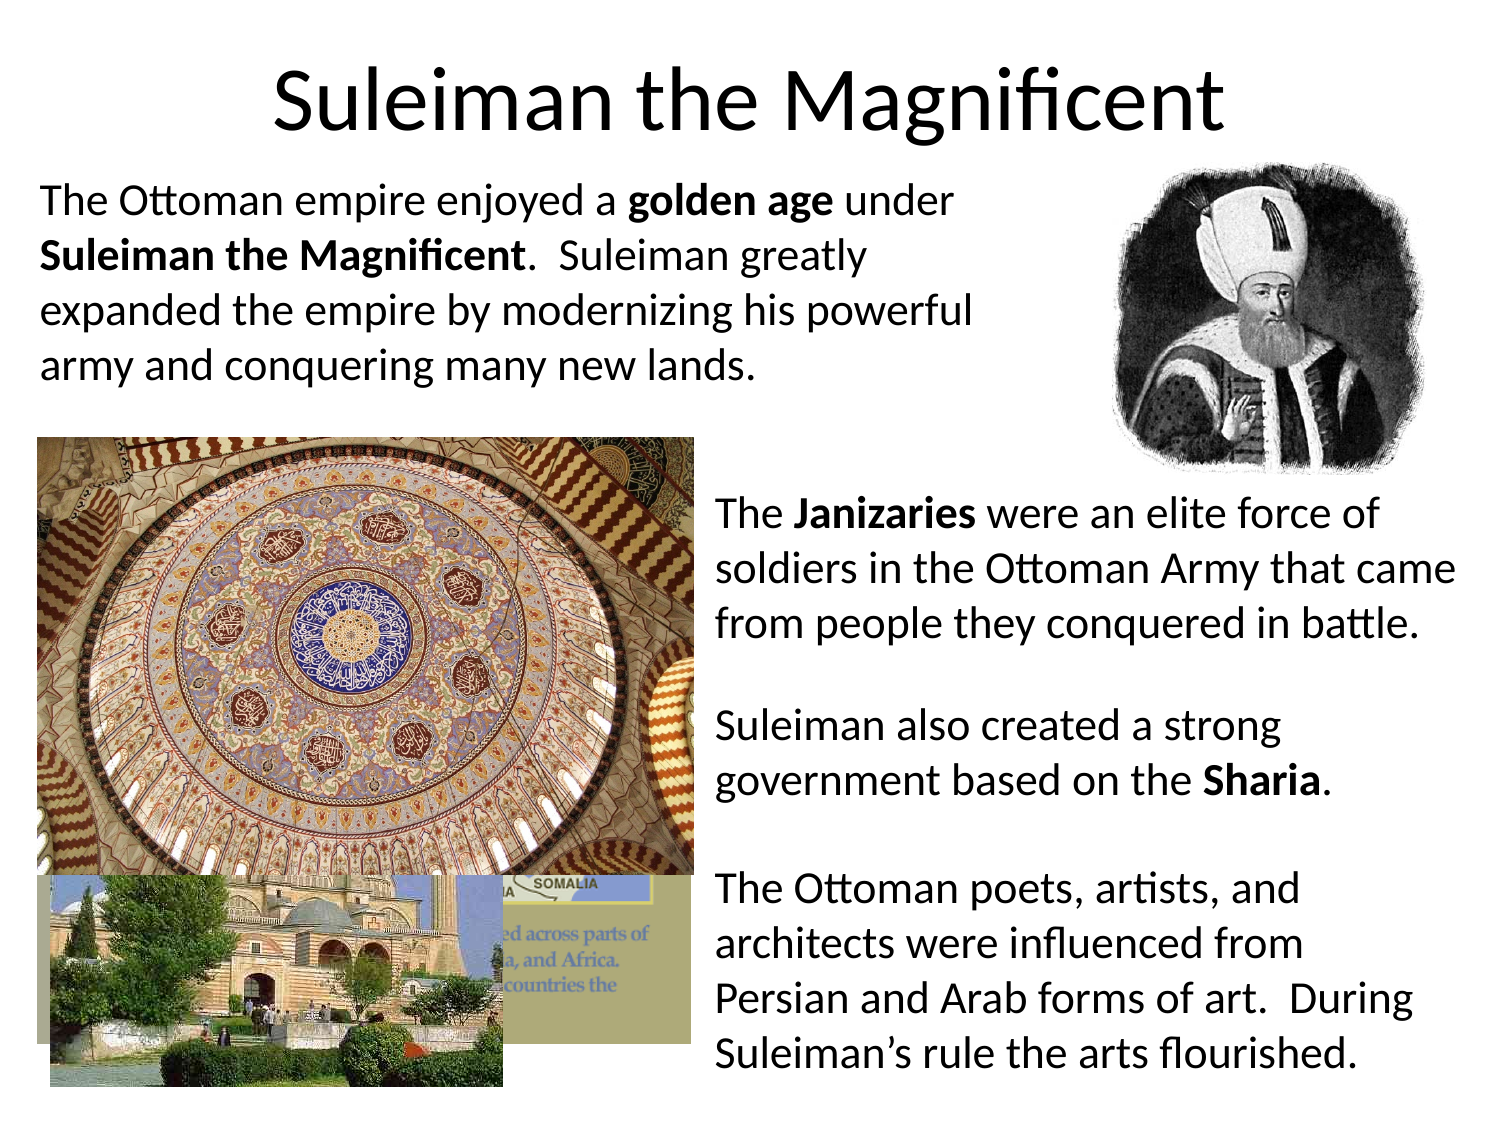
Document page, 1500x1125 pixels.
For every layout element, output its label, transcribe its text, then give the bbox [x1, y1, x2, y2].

text_box The Janizaries were an elite force of soldiers in the Ottoman Army that came from people they conquered in battle. [699, 474, 1500, 655]
text_box Suleiman also created a strong government based on the Sharia. [699, 687, 1475, 813]
title Suleiman the Magnificent [75, 0, 1425, 188]
picture [1112, 162, 1427, 476]
picture [37, 437, 694, 1087]
text_box The Ottoman empire enjoyed a golden age under Suleiman the Magnificent. Suleiman greatly expanded the empire by modernizing his powerful army and conquering many new lands. [24, 162, 1013, 398]
text_box The Ottoman poets, artists, and architects were influenced from Persian and Arab forms of art. During Suleiman’s rule the arts flourished. [699, 849, 1463, 1085]
